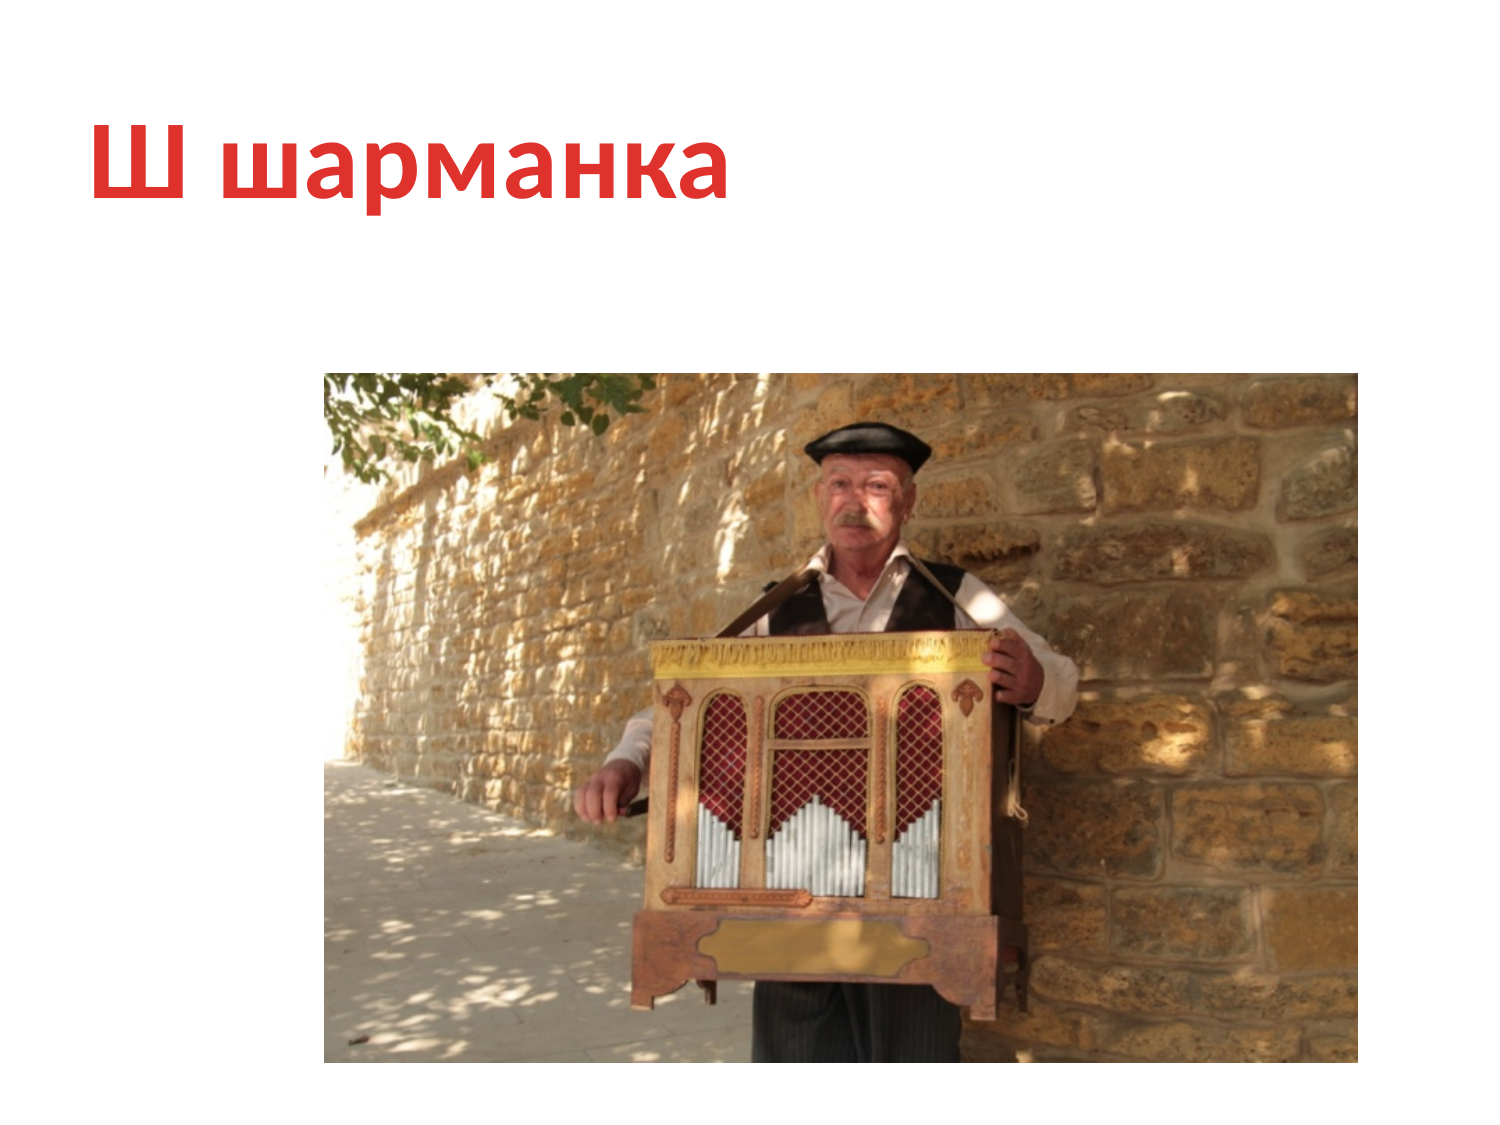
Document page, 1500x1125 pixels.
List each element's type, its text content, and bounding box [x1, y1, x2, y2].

text_box Ш шарманка [73, 78, 749, 229]
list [324, 373, 1359, 1063]
